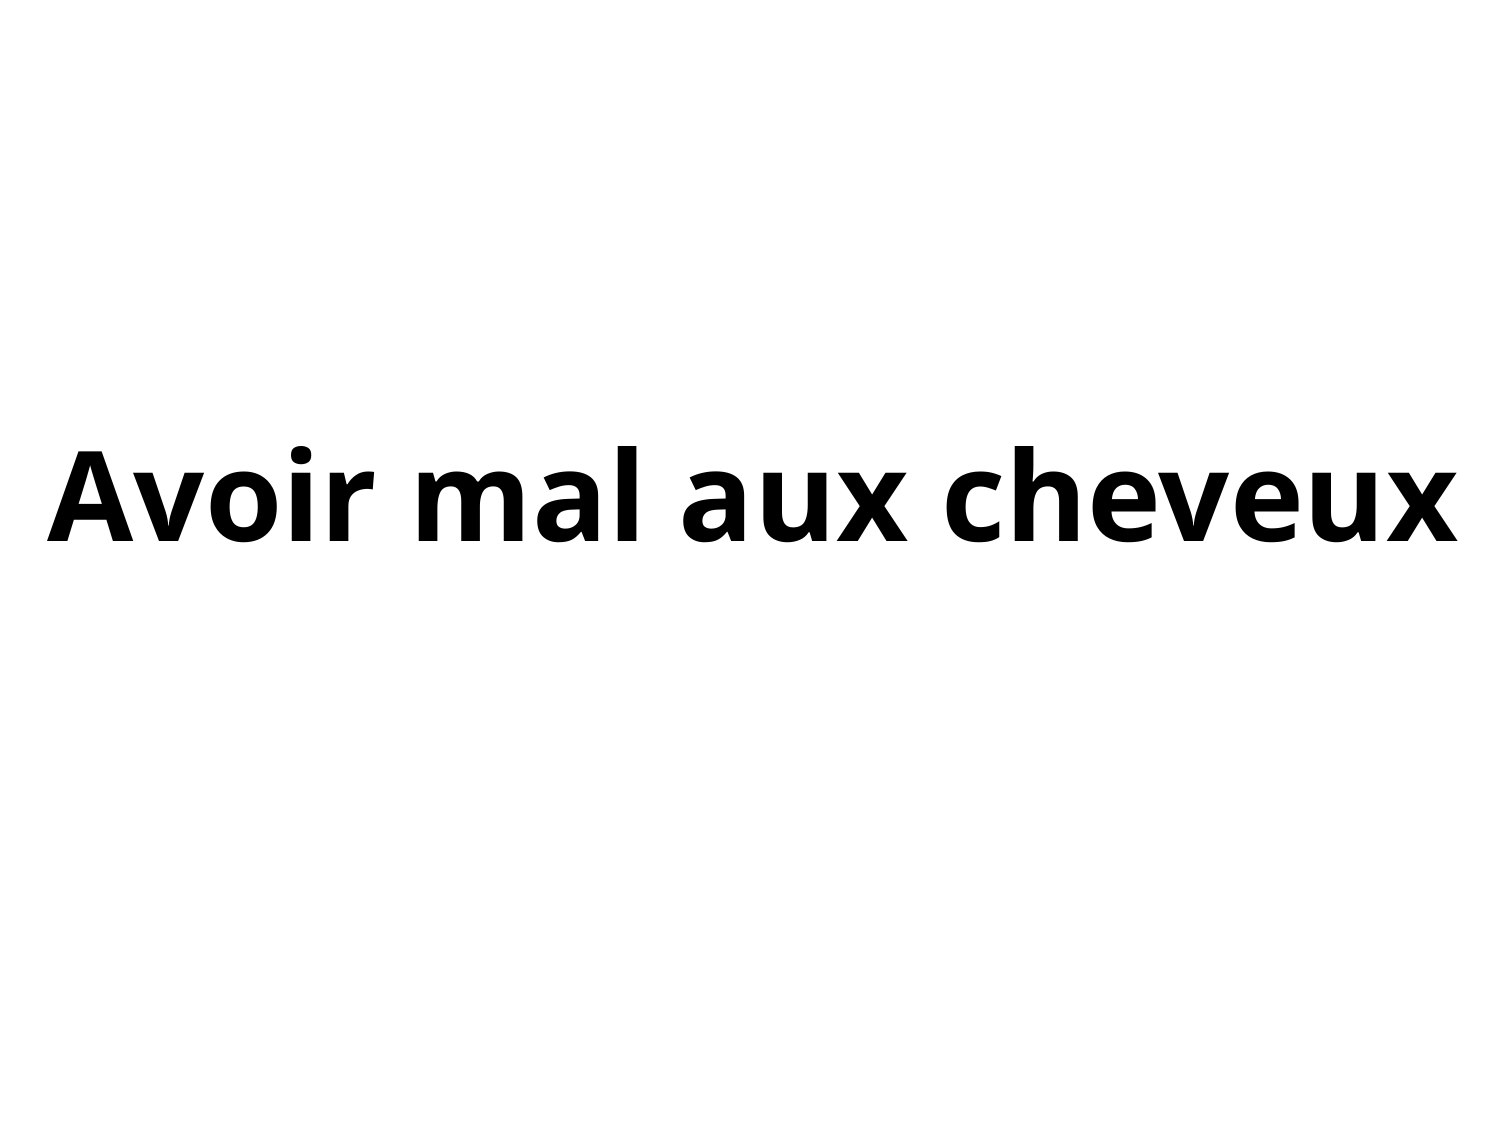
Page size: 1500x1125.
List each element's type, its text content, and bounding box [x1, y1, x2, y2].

text_box Avoir mal aux cheveux [32, 408, 1475, 574]
